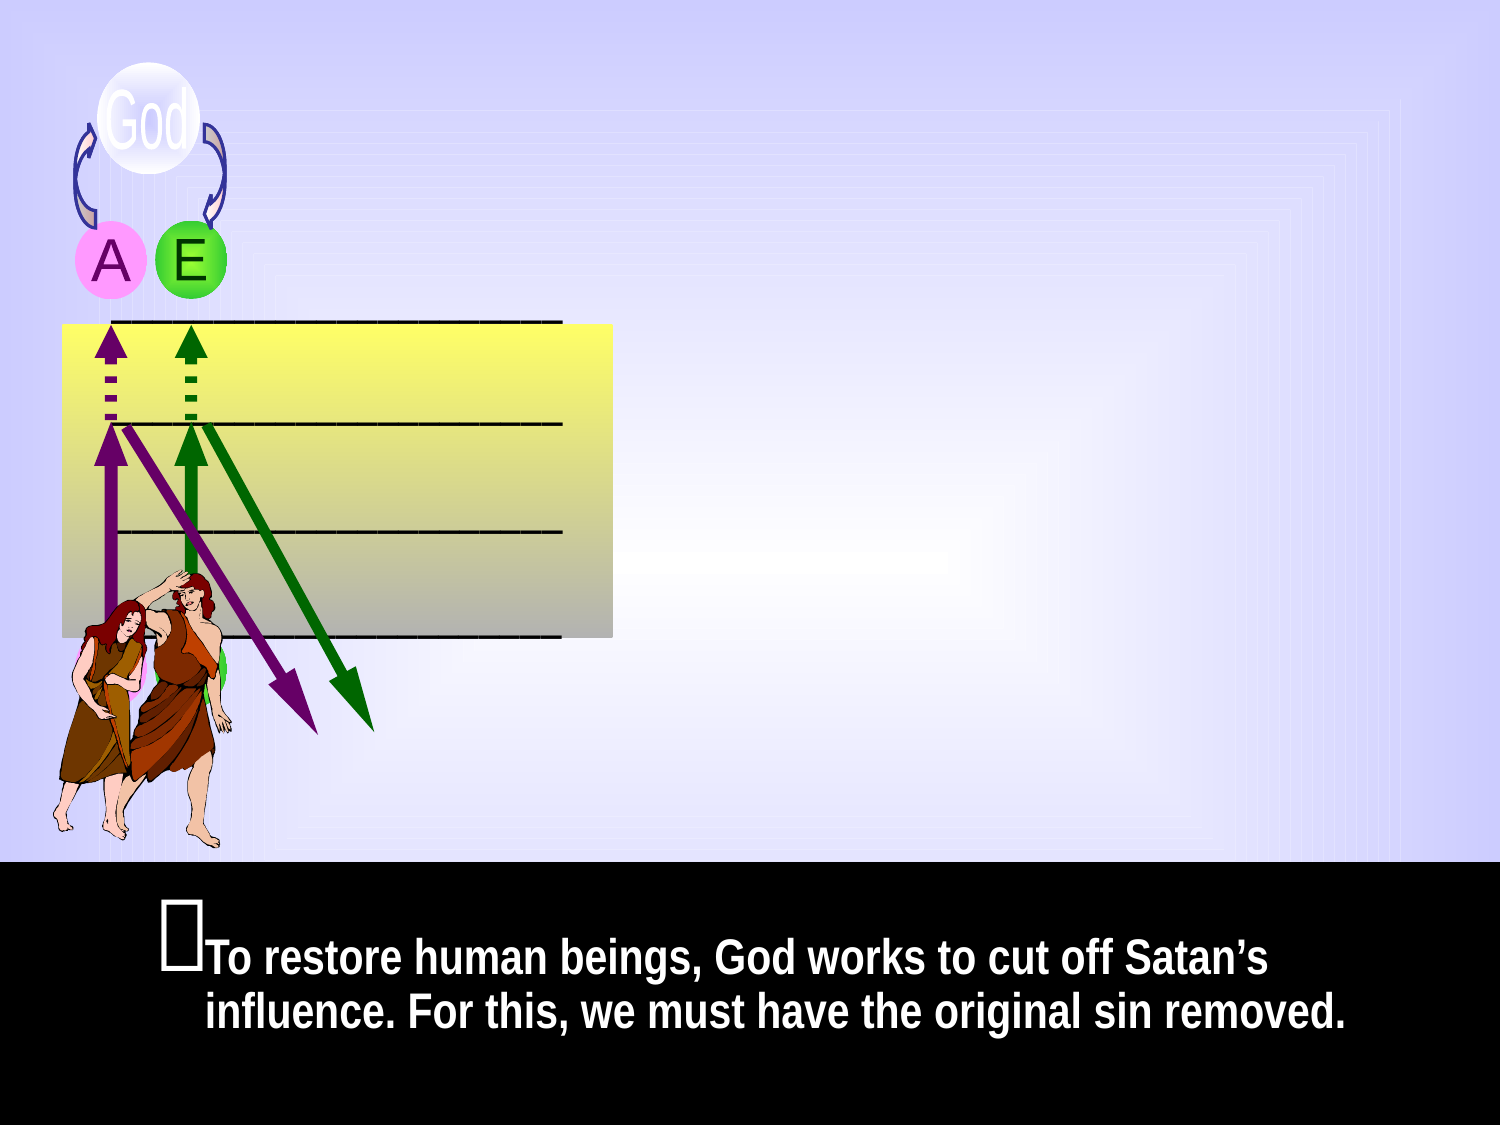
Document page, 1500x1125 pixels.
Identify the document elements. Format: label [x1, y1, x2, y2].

text_box [137, 911, 1388, 1048]
text_box [0, 862, 1500, 1125]
picture [49, 562, 235, 851]
text_box [361, 718, 375, 733]
text_box [37, 62, 638, 709]
text_box [301, 718, 319, 735]
